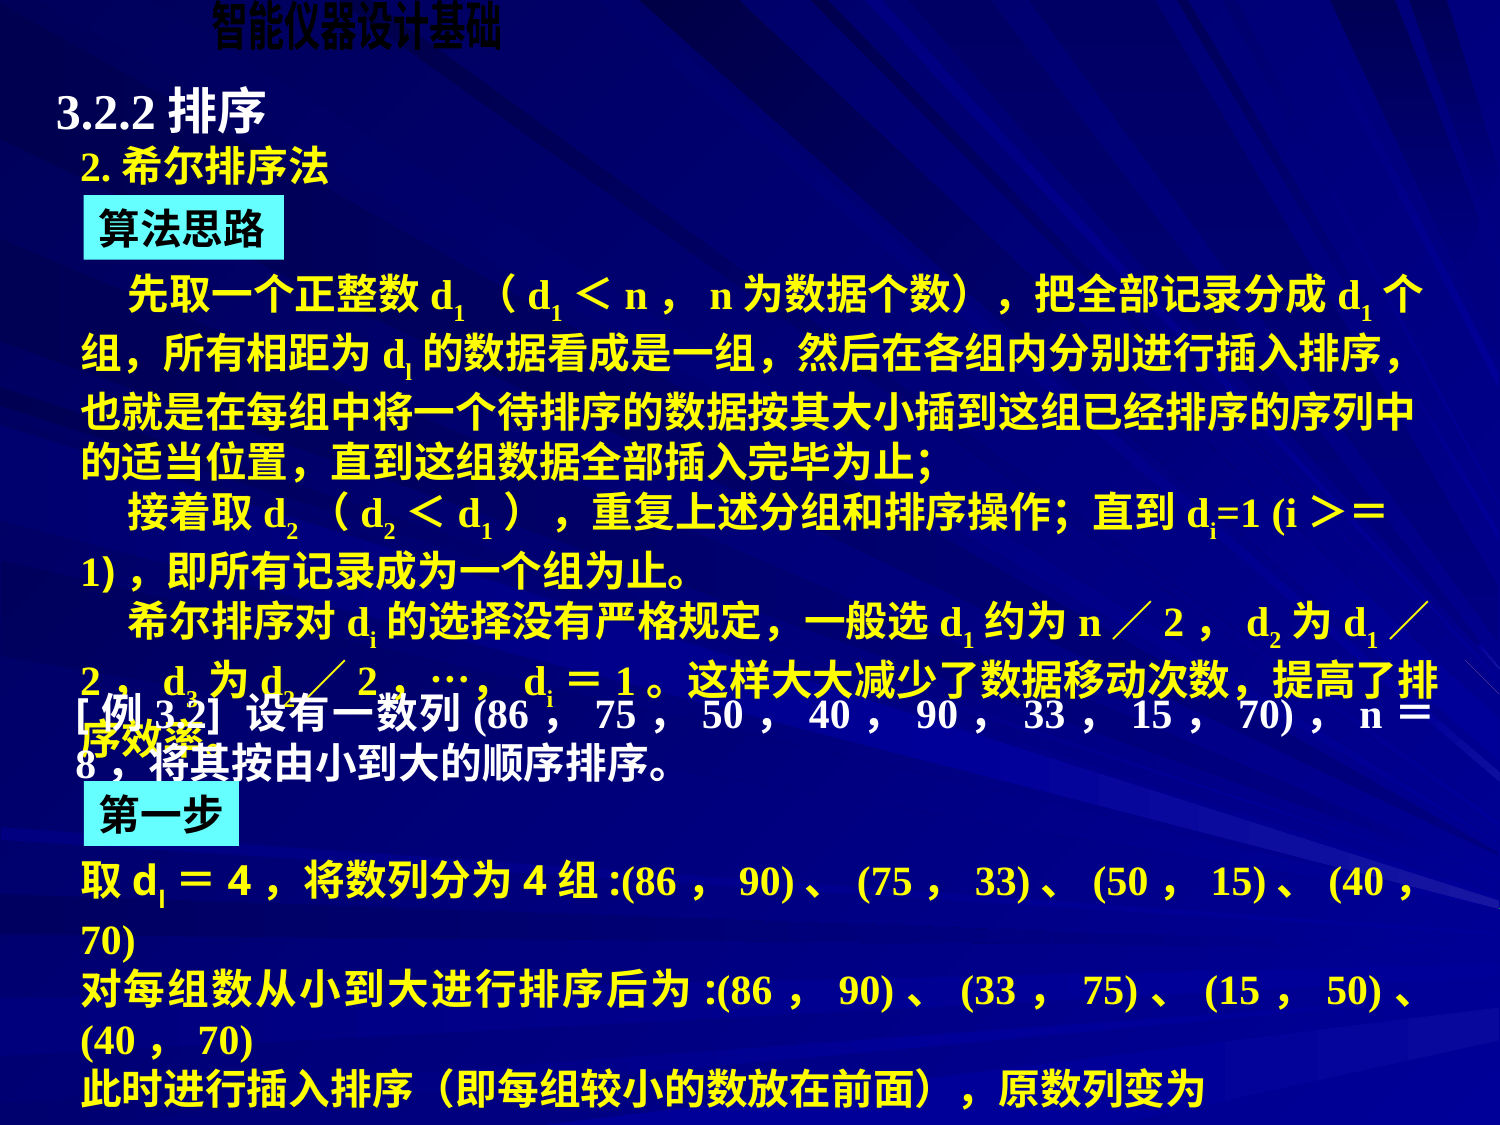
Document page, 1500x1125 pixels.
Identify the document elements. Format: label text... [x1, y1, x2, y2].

text_box 先取一个正整数d1（d1＜n，n为数据个数），把全部记录分成d1个组，所有相距为dl的数据看成是一组，然后在各组内分别进行插入排序，也就是在每组中将一个待排序的数据按其大小插到这组已经排序的序列中的适当位置，直到这组数据全部插入完毕为止； 接着取d2（d2＜d1） ，重复上述分组和排序操作；直到di=1 (i＞＝1)，即所有记录成为一个组为止。 希尔排序对di的选择没有严格规定，一般选d1约为n／2，d2为d1／2，d3为d2／2，…，di＝1。这样大大减少了数据移动次数，提高了排序效率。 [65, 260, 1461, 679]
text_box 算法思路 [83, 195, 284, 260]
text_box 第一步 [83, 781, 239, 846]
text_box [例3.2] 设有一数列(86，75，50，40，90，33，15，70)，n＝8，将其按由小到大的顺序排序。 [60, 679, 1461, 794]
text_box 取dl＝4，将数列分为4组:(86，90)、(75，33)、(50，15)、(40，70) 对每组数从小到大进行排序后为:(86，90)、(33，75)、(15，50)、(40，70) 此时进行插入排序（即每组较小的数放在前面），原数列变为 (86，33，15，40，90，75，50，70) [65, 846, 1461, 1125]
text_box 3.2.2排序 [41, 71, 285, 147]
text_box 2.希尔排序法 [65, 132, 716, 198]
